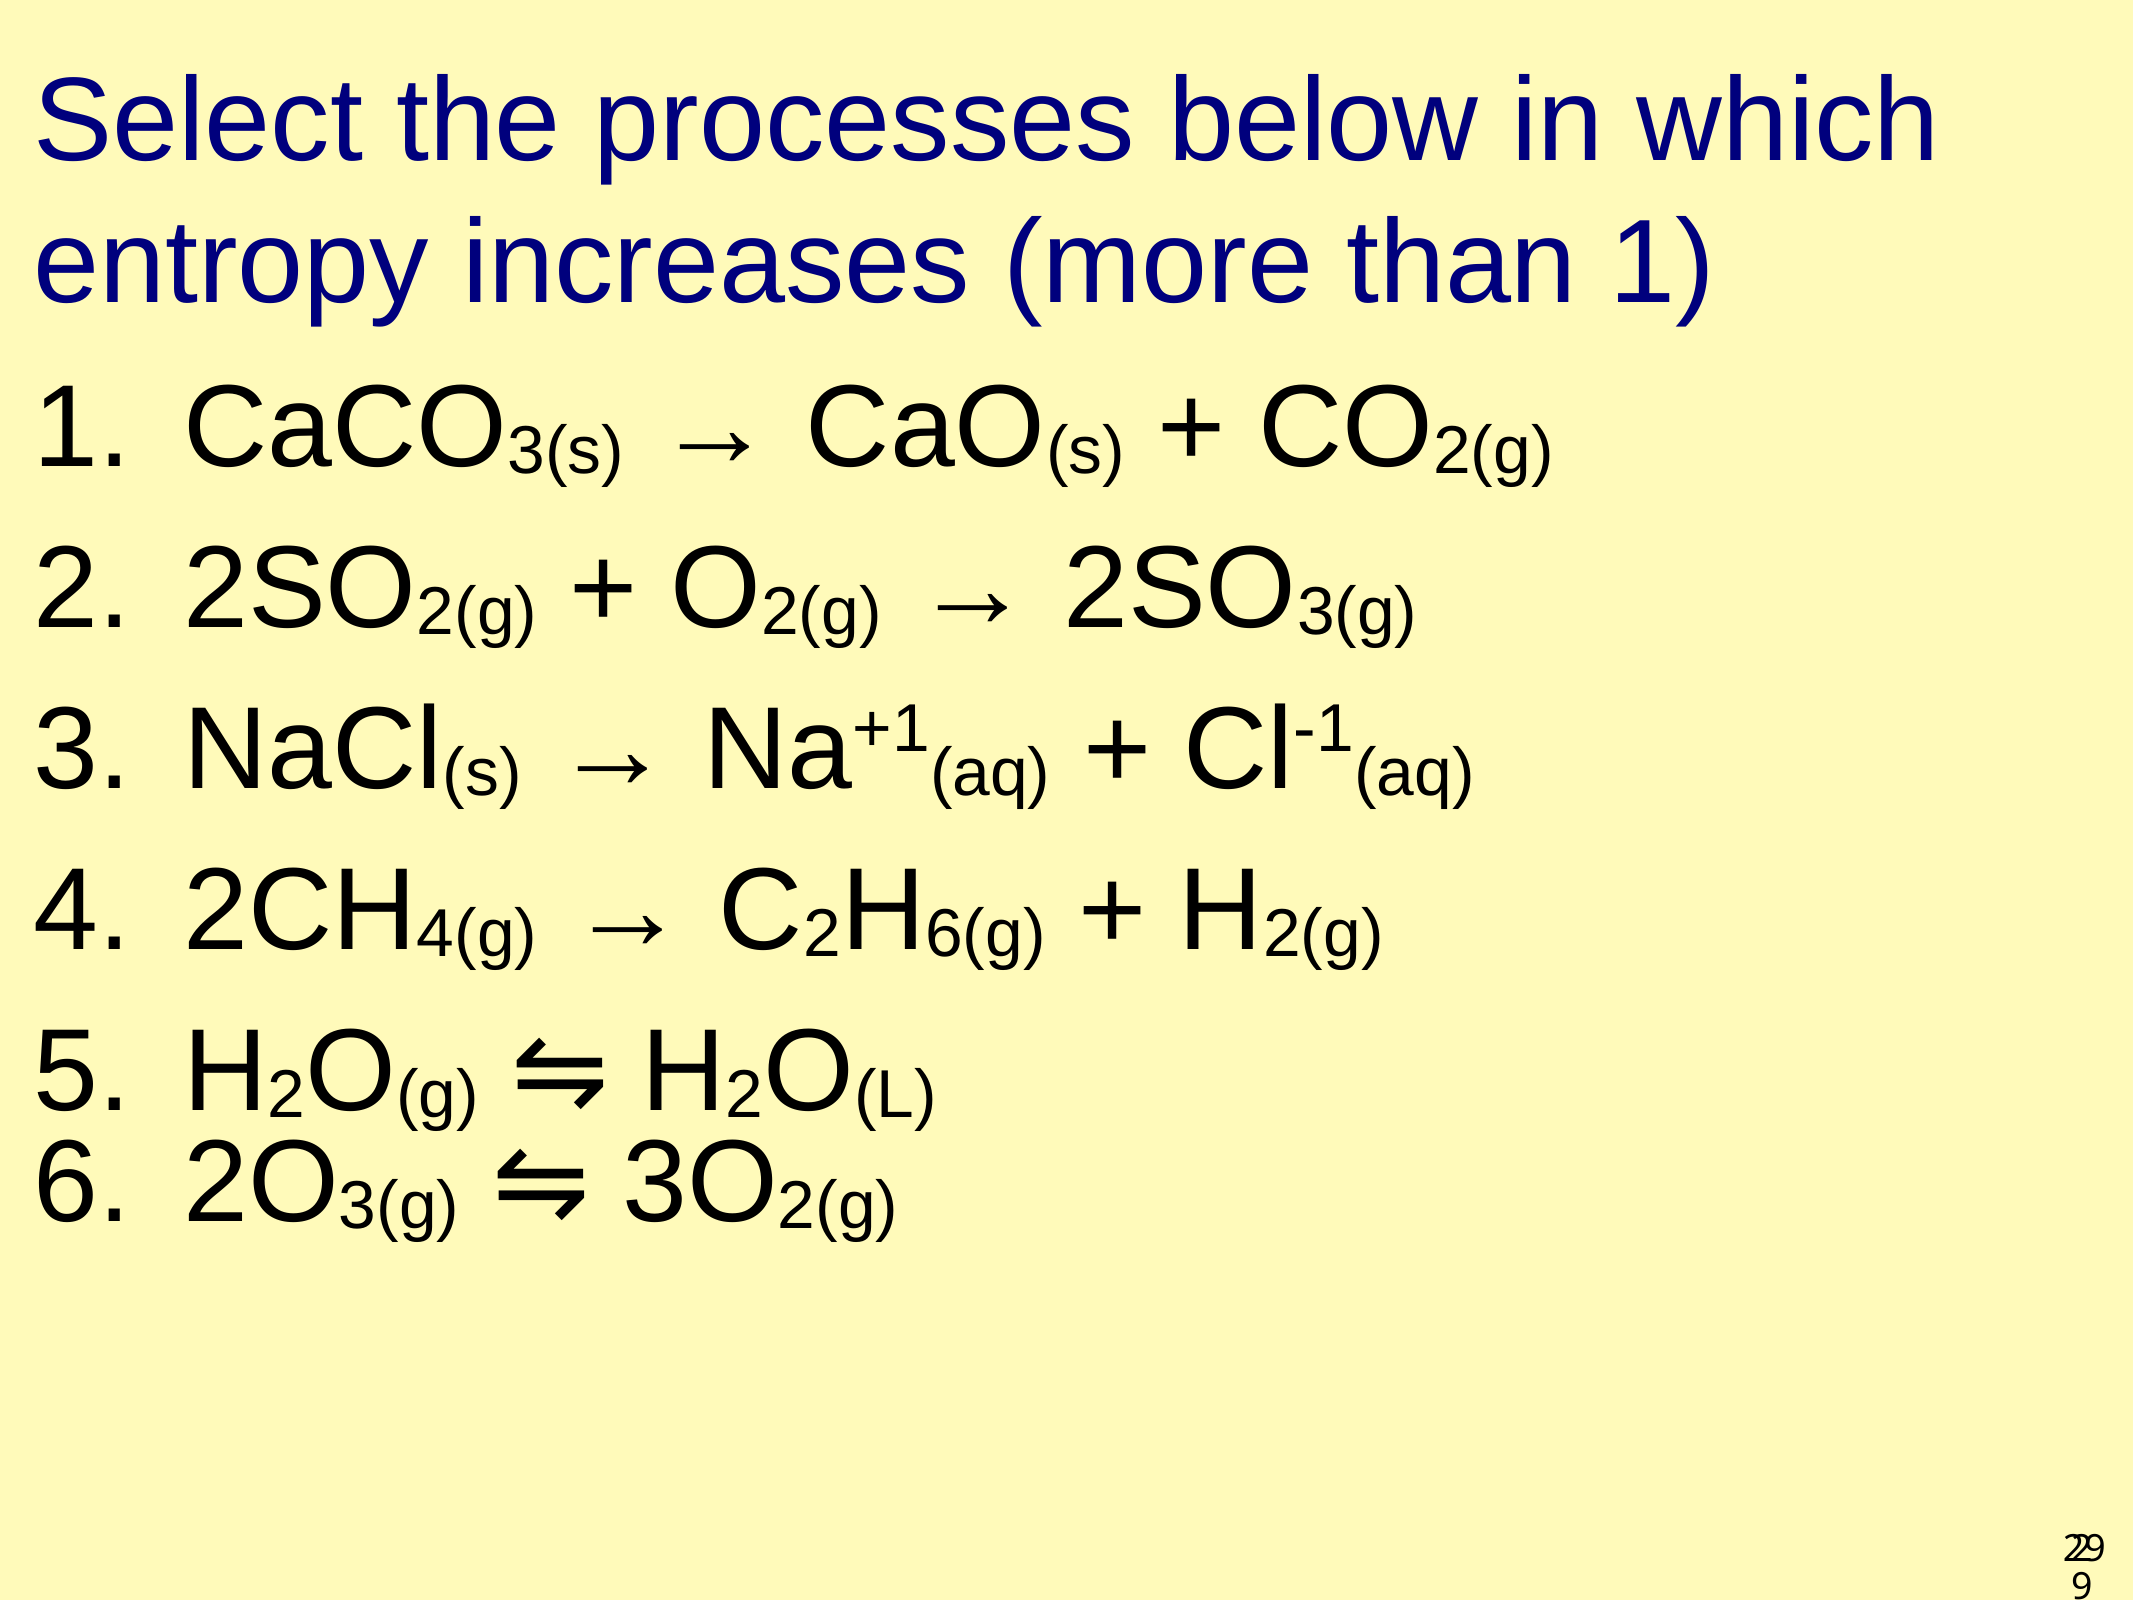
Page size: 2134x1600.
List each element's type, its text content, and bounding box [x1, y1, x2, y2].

list CaCO3(s) → CaO(s) + CO2(g) 2SO2(g) + O2(g) → 2SO3(g) NaCl(s) → Na+1(aq) + Cl-1(aq) 2CH4(g) → C2H6(g) + H2(g) H2O(g) ⇋ H2O(L) 2O3(g) ⇋ 3O2(g) [32, 349, 2116, 1578]
text_box 29 [2056, 1516, 2113, 1578]
title Select the processes below in which entropy increases (more than 1) [32, 41, 2116, 349]
